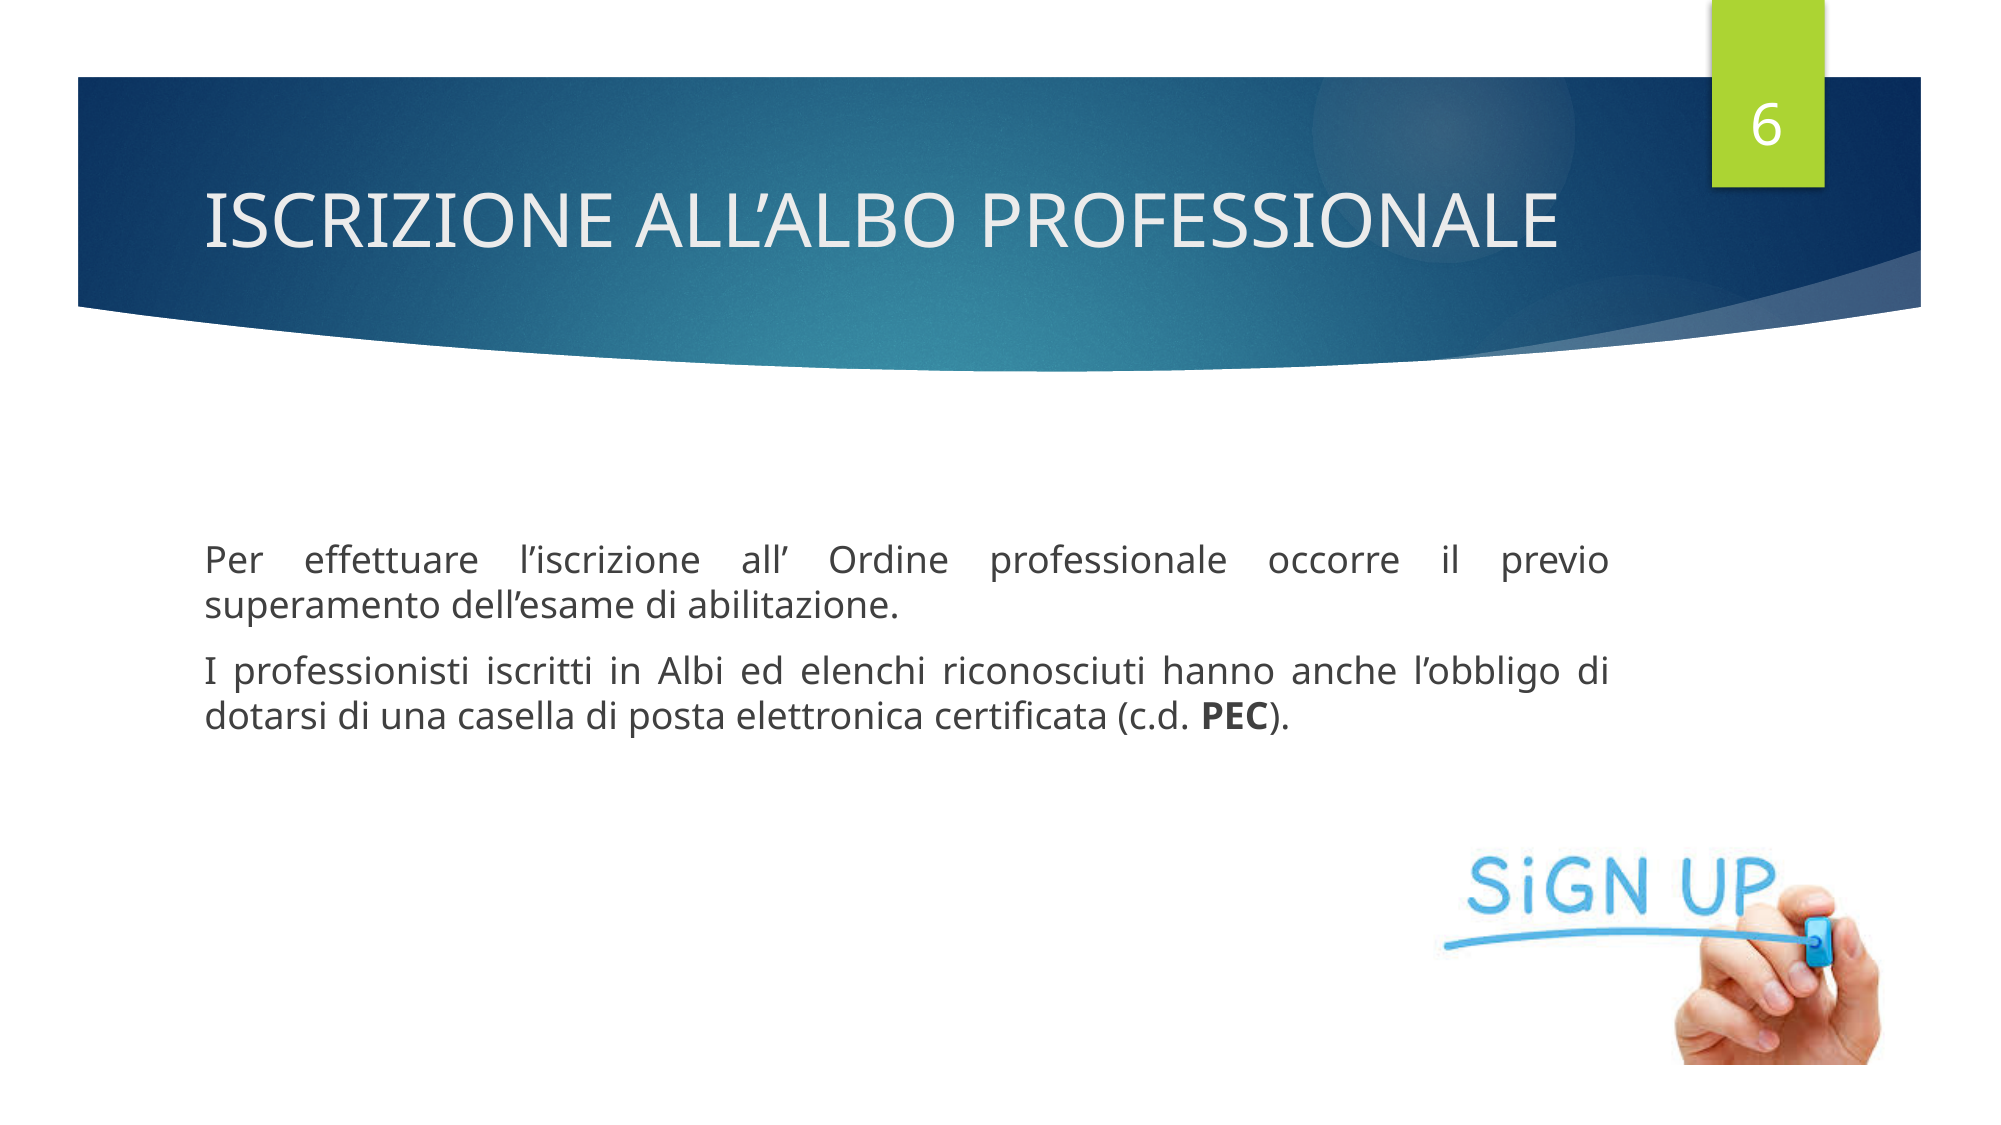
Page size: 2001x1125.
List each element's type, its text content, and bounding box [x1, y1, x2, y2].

slide_number 6 [1698, 48, 1836, 175]
list Per effettuare l’iscrizione all’ Ordine professionale occorre il previo superamento dell’esame di abilitazione. I professionisti iscritti in Albi ed elenchi riconosciuti hanno anche l’obbligo di dotarsi di una casella di posta elettronica certificata (c.d. PEC). [189, 528, 1627, 1090]
picture [1396, 834, 1935, 1066]
title ISCRIZIONE ALL’ALBO PROFESSIONALE [189, 159, 1627, 276]
